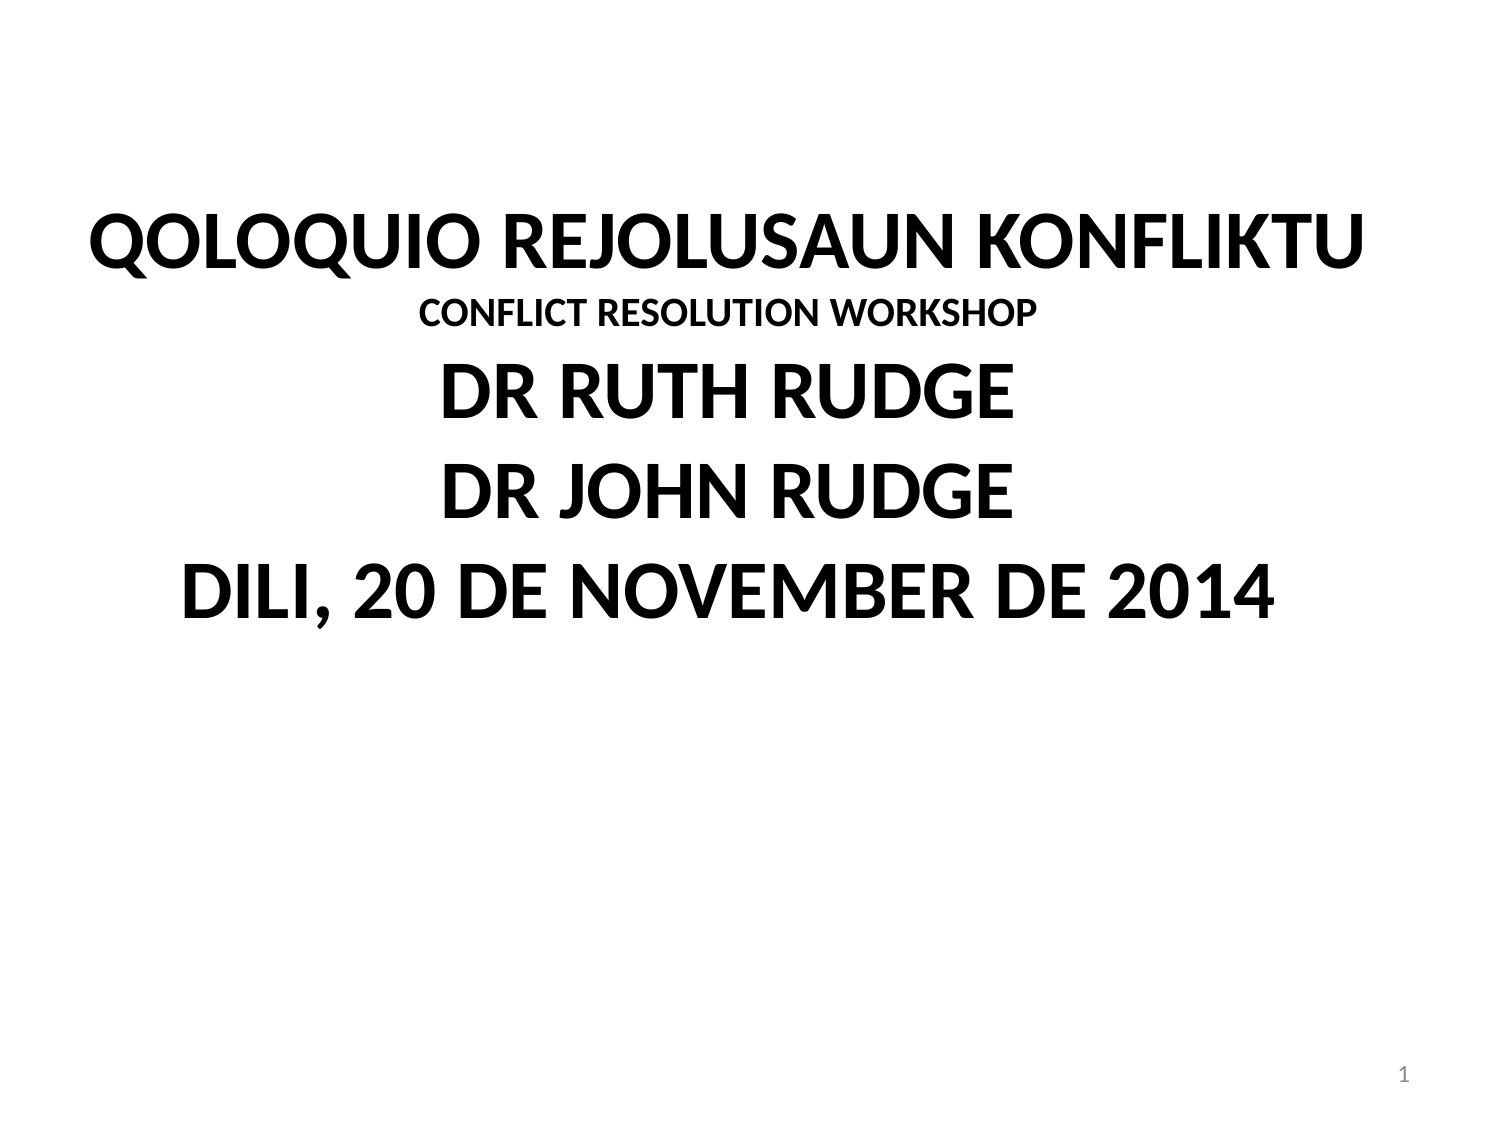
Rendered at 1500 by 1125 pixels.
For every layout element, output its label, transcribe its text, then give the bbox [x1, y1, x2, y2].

slide_number 1 [1074, 1042, 1425, 1103]
title QOLOQUIO REJOLUSAUN KONFLIKTU CONFLICT RESOLUTION WORKSHOP DR RUTH RUDGE DR JOHN RUDGE DILI, 20 DE NOVEMBER DE 2014 [72, 152, 1385, 768]
